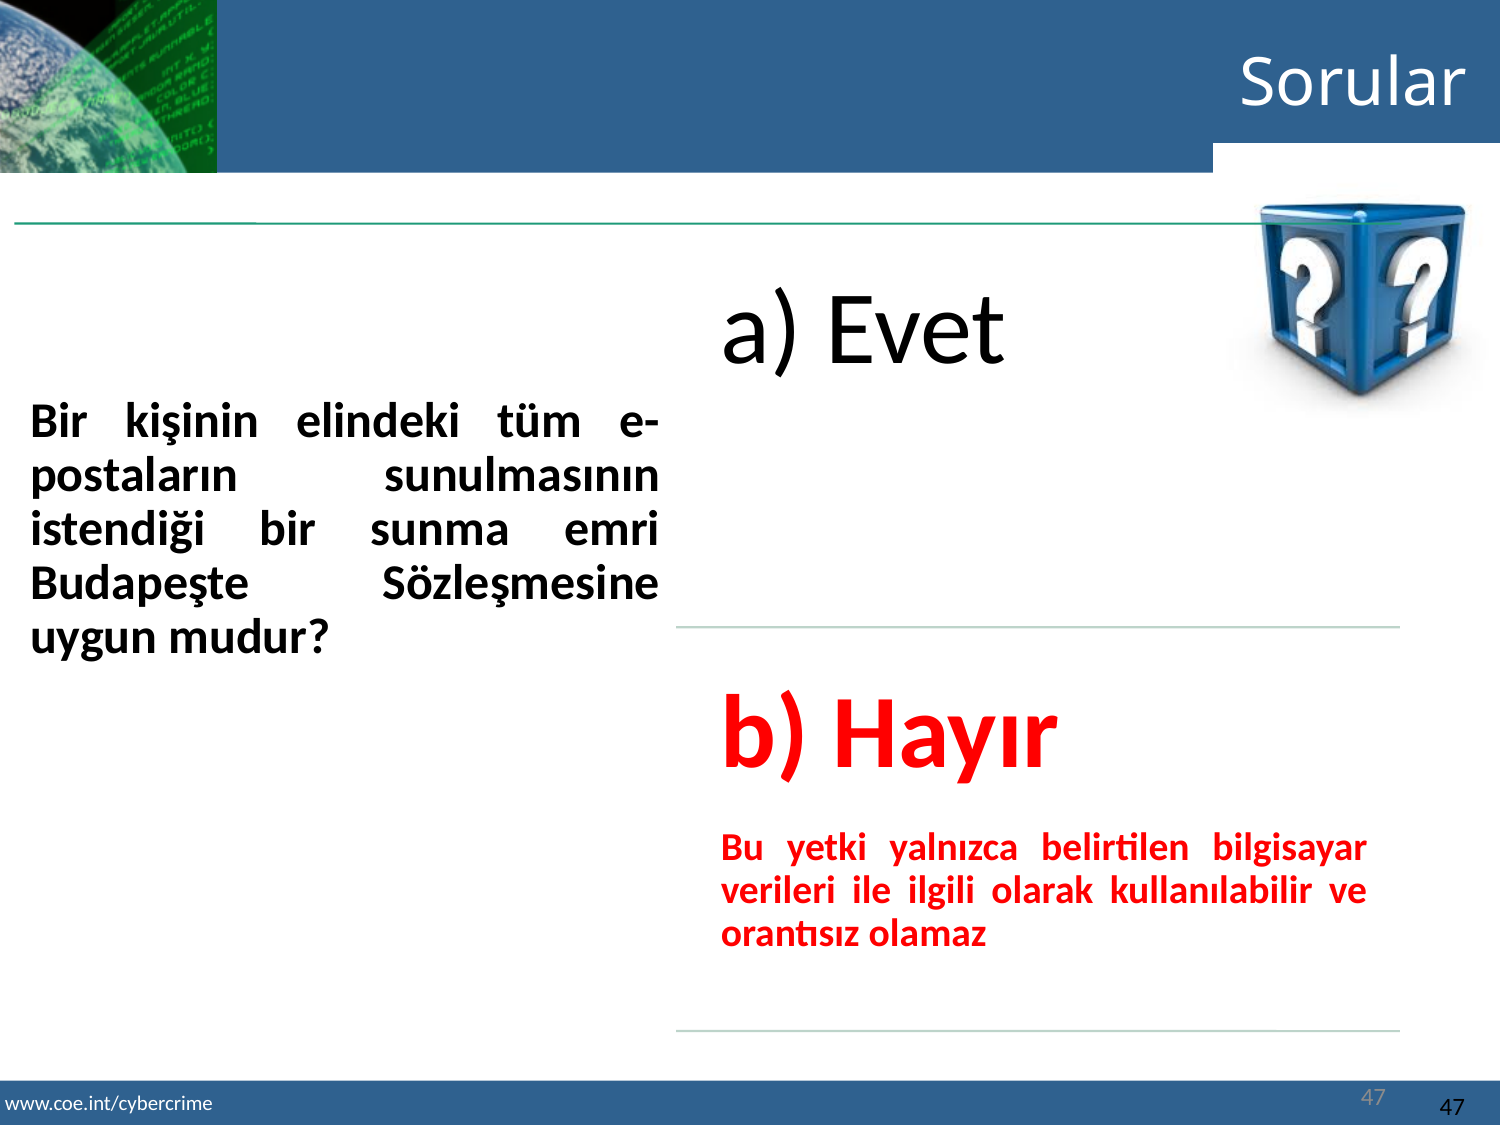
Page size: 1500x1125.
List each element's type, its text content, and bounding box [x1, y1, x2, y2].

text_box Sorular [230, 31, 1483, 126]
picture [0, 1, 217, 173]
picture [1213, 143, 1500, 434]
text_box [14, 223, 1402, 1053]
slide_number 47 [1051, 1065, 1402, 1125]
text_box 47 [1399, 1069, 1480, 1125]
